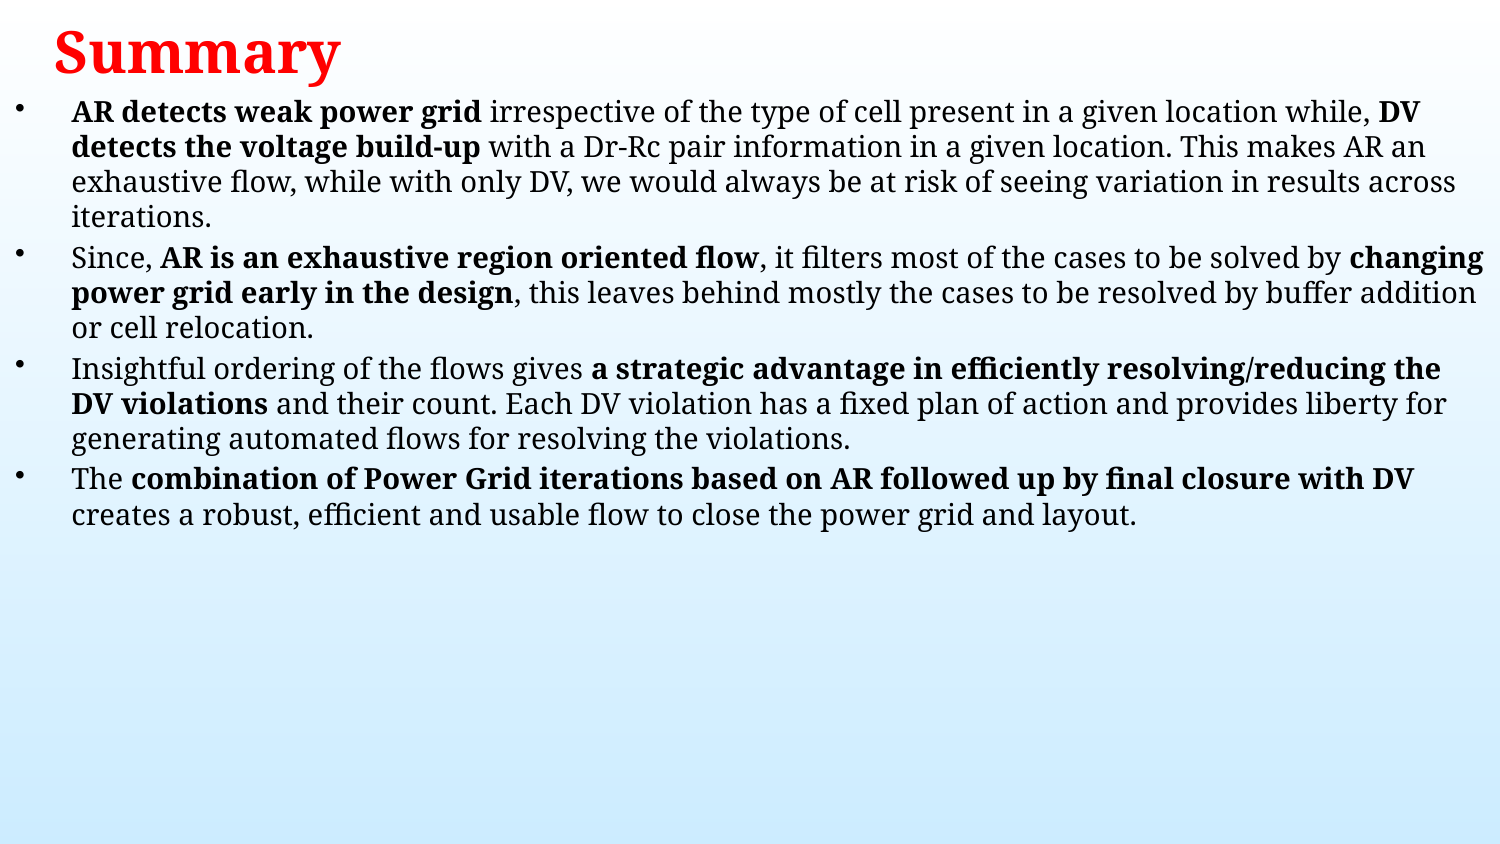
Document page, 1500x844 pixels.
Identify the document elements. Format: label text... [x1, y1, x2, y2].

list AR detects weak power grid irrespective of the type of cell present in a given location while, DV detects the voltage build-up with a Dr-Rc pair information in a given location. This makes AR an exhaustive flow, while with only DV, we would always be at risk of seeing variation in results across iterations. Since, AR is an exhaustive region oriented flow, it filters most of the cases to be solved by changing power grid early in the design, this leaves behind mostly the cases to be resolved by buffer addition or cell relocation. Insightful ordering of the flows gives a strategic advantage in efficiently resolving/reducing the DV violations and their count. Each DV violation has a fixed plan of action and provides liberty for generating automated flows for resolving the violations. The combination of Power Grid iterations based on AR followed up by final closure with DV creates a robust, efficient and usable flow to close the power grid and layout. [0, 86, 1500, 844]
title Summary [39, 0, 1427, 100]
